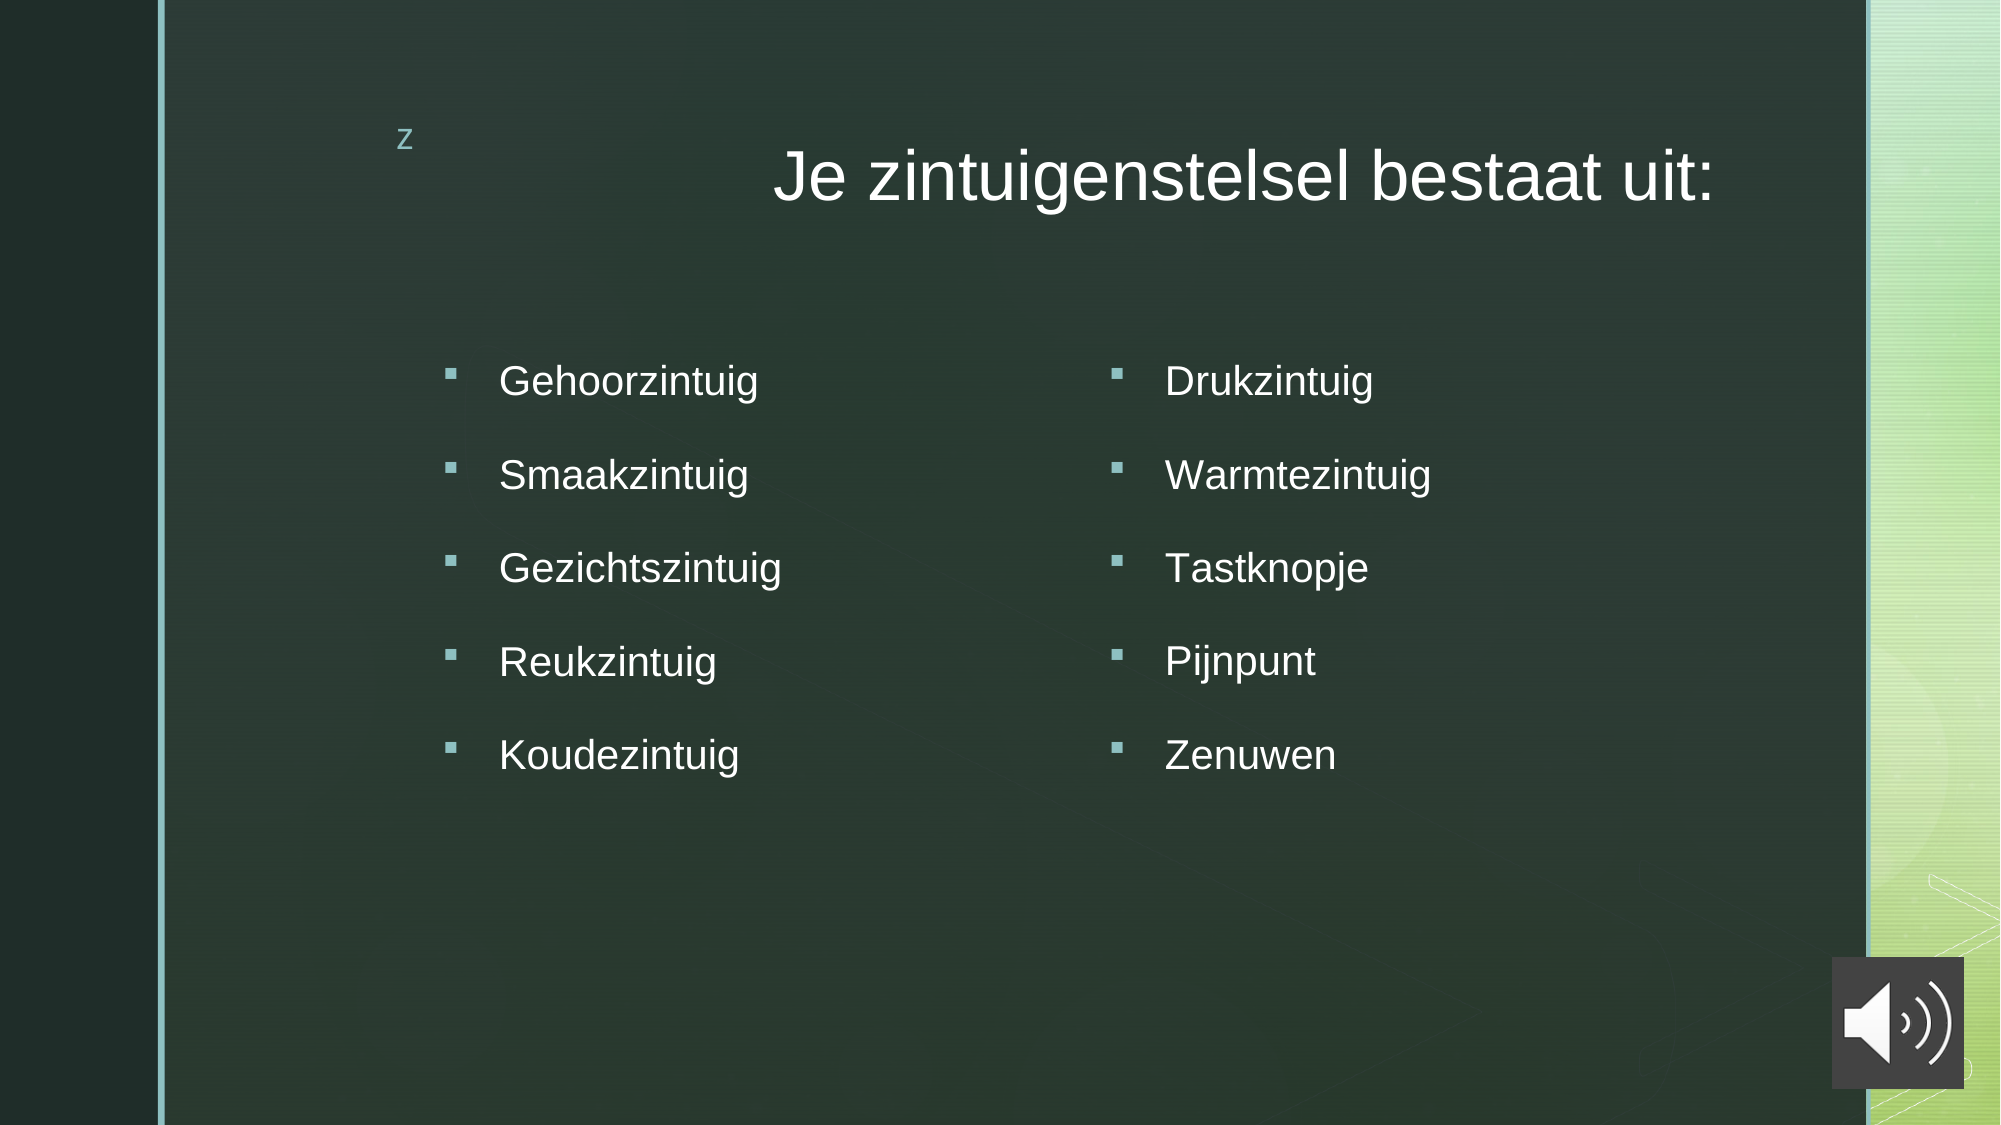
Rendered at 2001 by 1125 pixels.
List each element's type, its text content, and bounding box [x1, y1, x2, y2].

list Drukzintuig Warmtezintuig Tastknopje Pijnpunt Zenuwen [1093, 336, 1733, 993]
list Gehoorzintuig Smaakzintuig Gezichtszintuig Reukzintuig Koudezintuig [427, 336, 1066, 993]
title Je zintuigenstelsel bestaat uit: [428, 132, 1733, 310]
picture [1830, 0, 2001, 1125]
